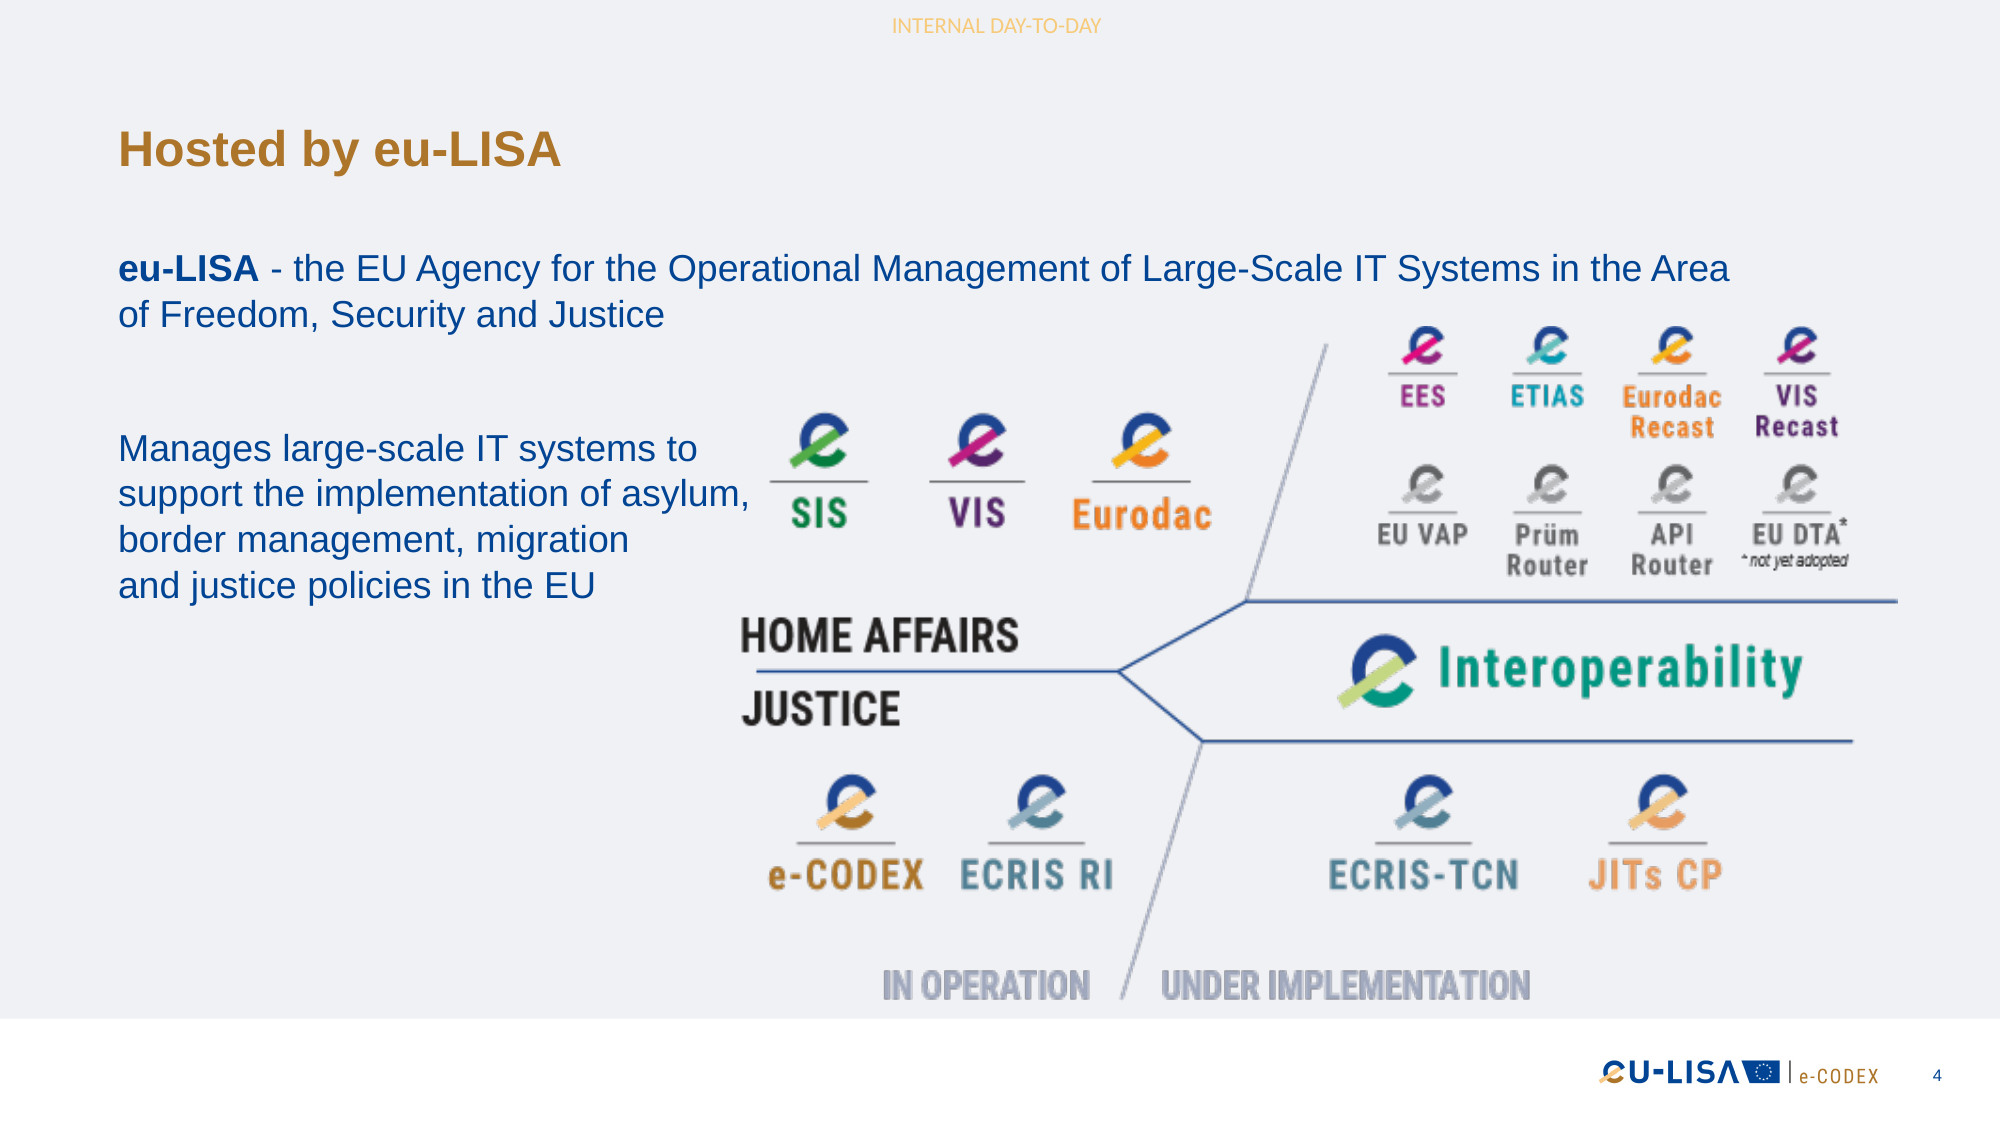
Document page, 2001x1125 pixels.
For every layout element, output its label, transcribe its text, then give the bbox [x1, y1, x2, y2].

picture [1593, 1055, 1862, 1089]
list eu-LISA - the EU Agency for the Operational Management of Large-Scale IT Systems in the Area of Freedom, Security and Justice Manages large-scale IT systems to support the implementation of asylum, border management, migration and justice policies in the EU [118, 243, 1758, 1011]
picture [740, 326, 1898, 1010]
slide_number 4 [1862, 1044, 1957, 1107]
title Hosted by eu-LISA [118, 118, 1758, 177]
